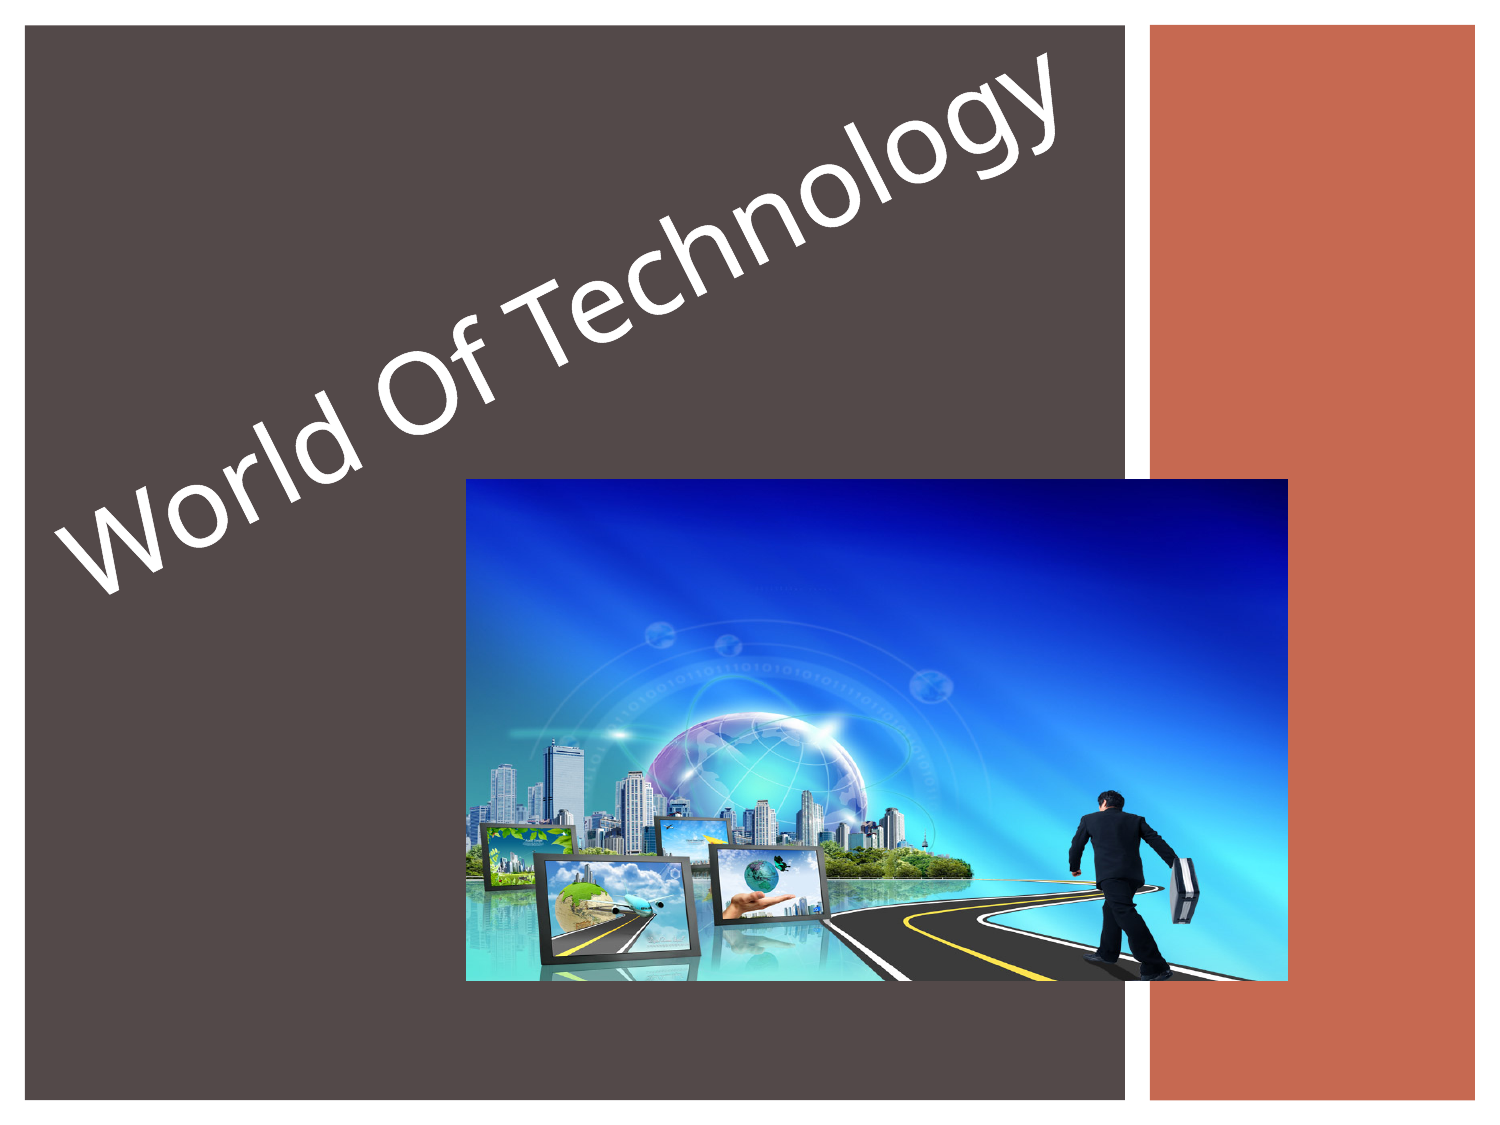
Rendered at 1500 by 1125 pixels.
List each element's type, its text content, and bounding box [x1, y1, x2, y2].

text_box World Of Technology [21, 0, 1101, 639]
picture [466, 479, 1288, 981]
